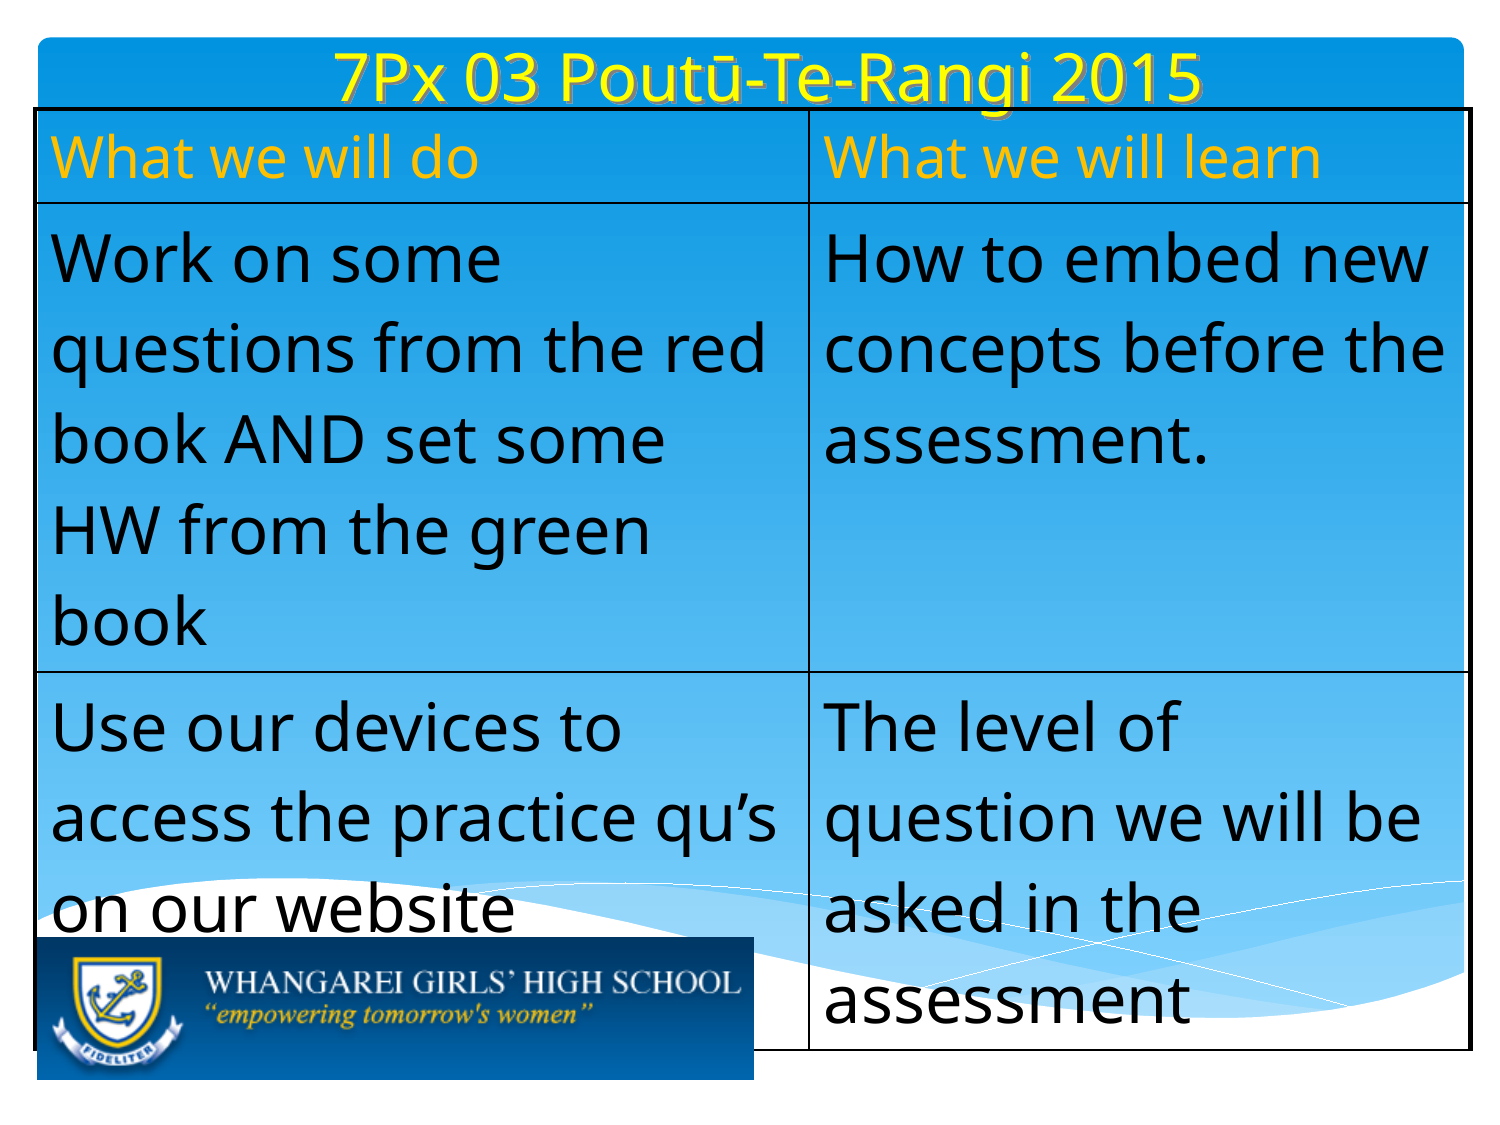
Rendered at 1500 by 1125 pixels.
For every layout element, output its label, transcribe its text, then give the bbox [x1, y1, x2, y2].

table_cell The level of question we will be asked in the assessment [810, 673, 1468, 1049]
table_cell How to embed new concepts before the assessment. [810, 204, 1468, 671]
table_header What we will learn [810, 111, 1468, 202]
table_cell Work on some questions from the red book AND set some HW from the green book [37, 204, 808, 671]
text_box 7Px 03 Poutū-Te-Rangi 2015 [162, 24, 1375, 107]
table_cell Use our devices to access the practice qu’s on our website [37, 673, 808, 1049]
table_header What we will do [37, 111, 808, 202]
picture [37, 937, 754, 1080]
